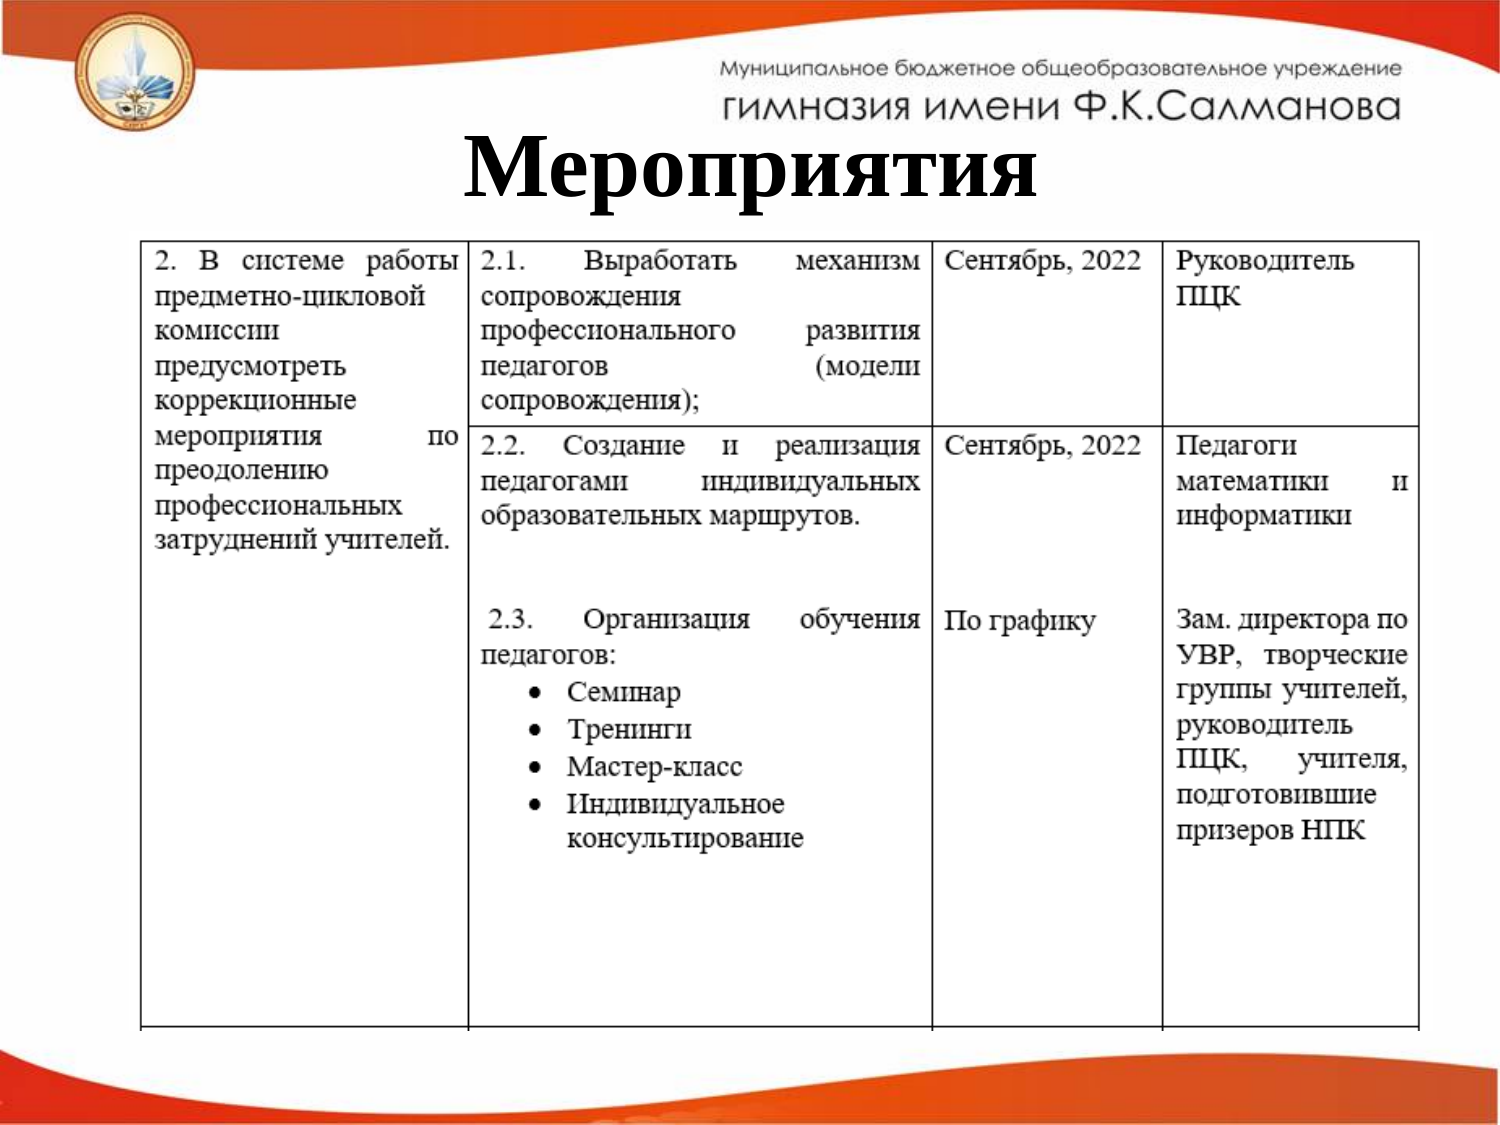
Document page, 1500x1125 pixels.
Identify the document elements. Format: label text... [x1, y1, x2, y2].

picture [0, 0, 1500, 1125]
title Мероприятия [76, 66, 1427, 254]
